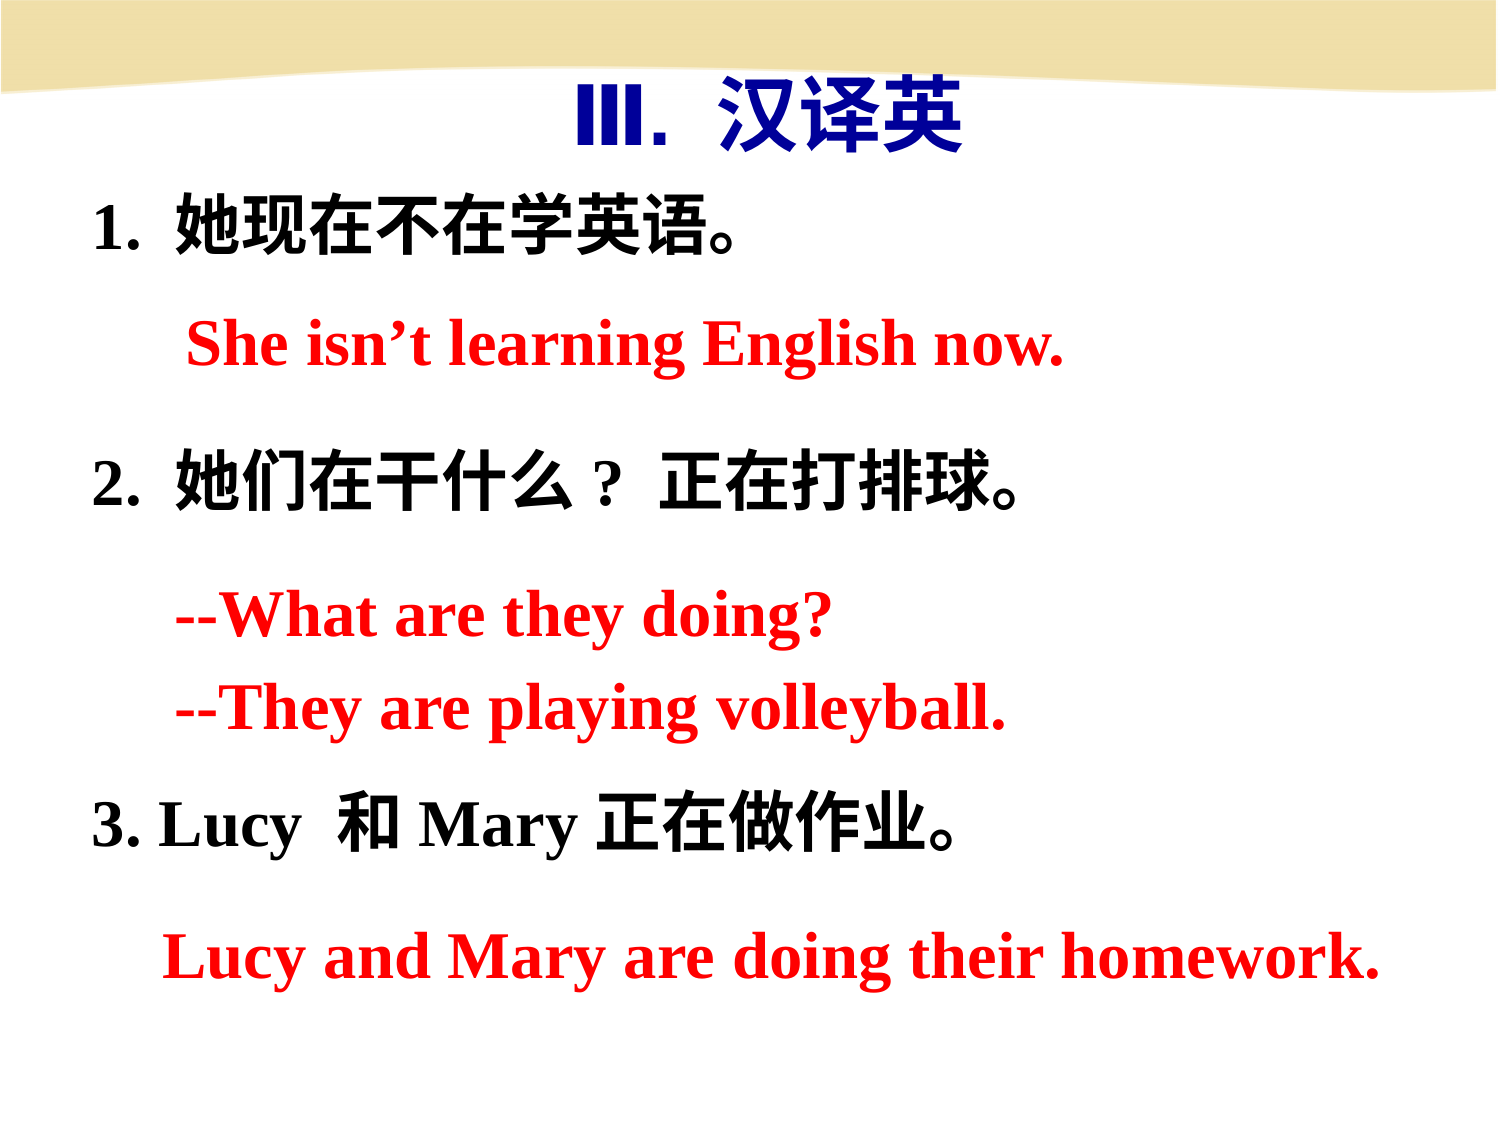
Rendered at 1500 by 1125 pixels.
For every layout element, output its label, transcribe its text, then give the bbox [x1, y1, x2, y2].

picture [0, 0, 1500, 100]
text_box Ⅲ. 汉译英 [360, 54, 1175, 170]
text_box She isn’t learning English now. [171, 290, 1306, 386]
text_box --What are they doing? --They are playing volleyball. [159, 562, 1129, 751]
list 1. 她现在不在学英语。 2. 她们在干什么? 正在打排球。 3. Lucy 和Mary正在做作业。 [76, 184, 1427, 894]
text_box Lucy and Mary are doing their homework. [147, 904, 1412, 1035]
